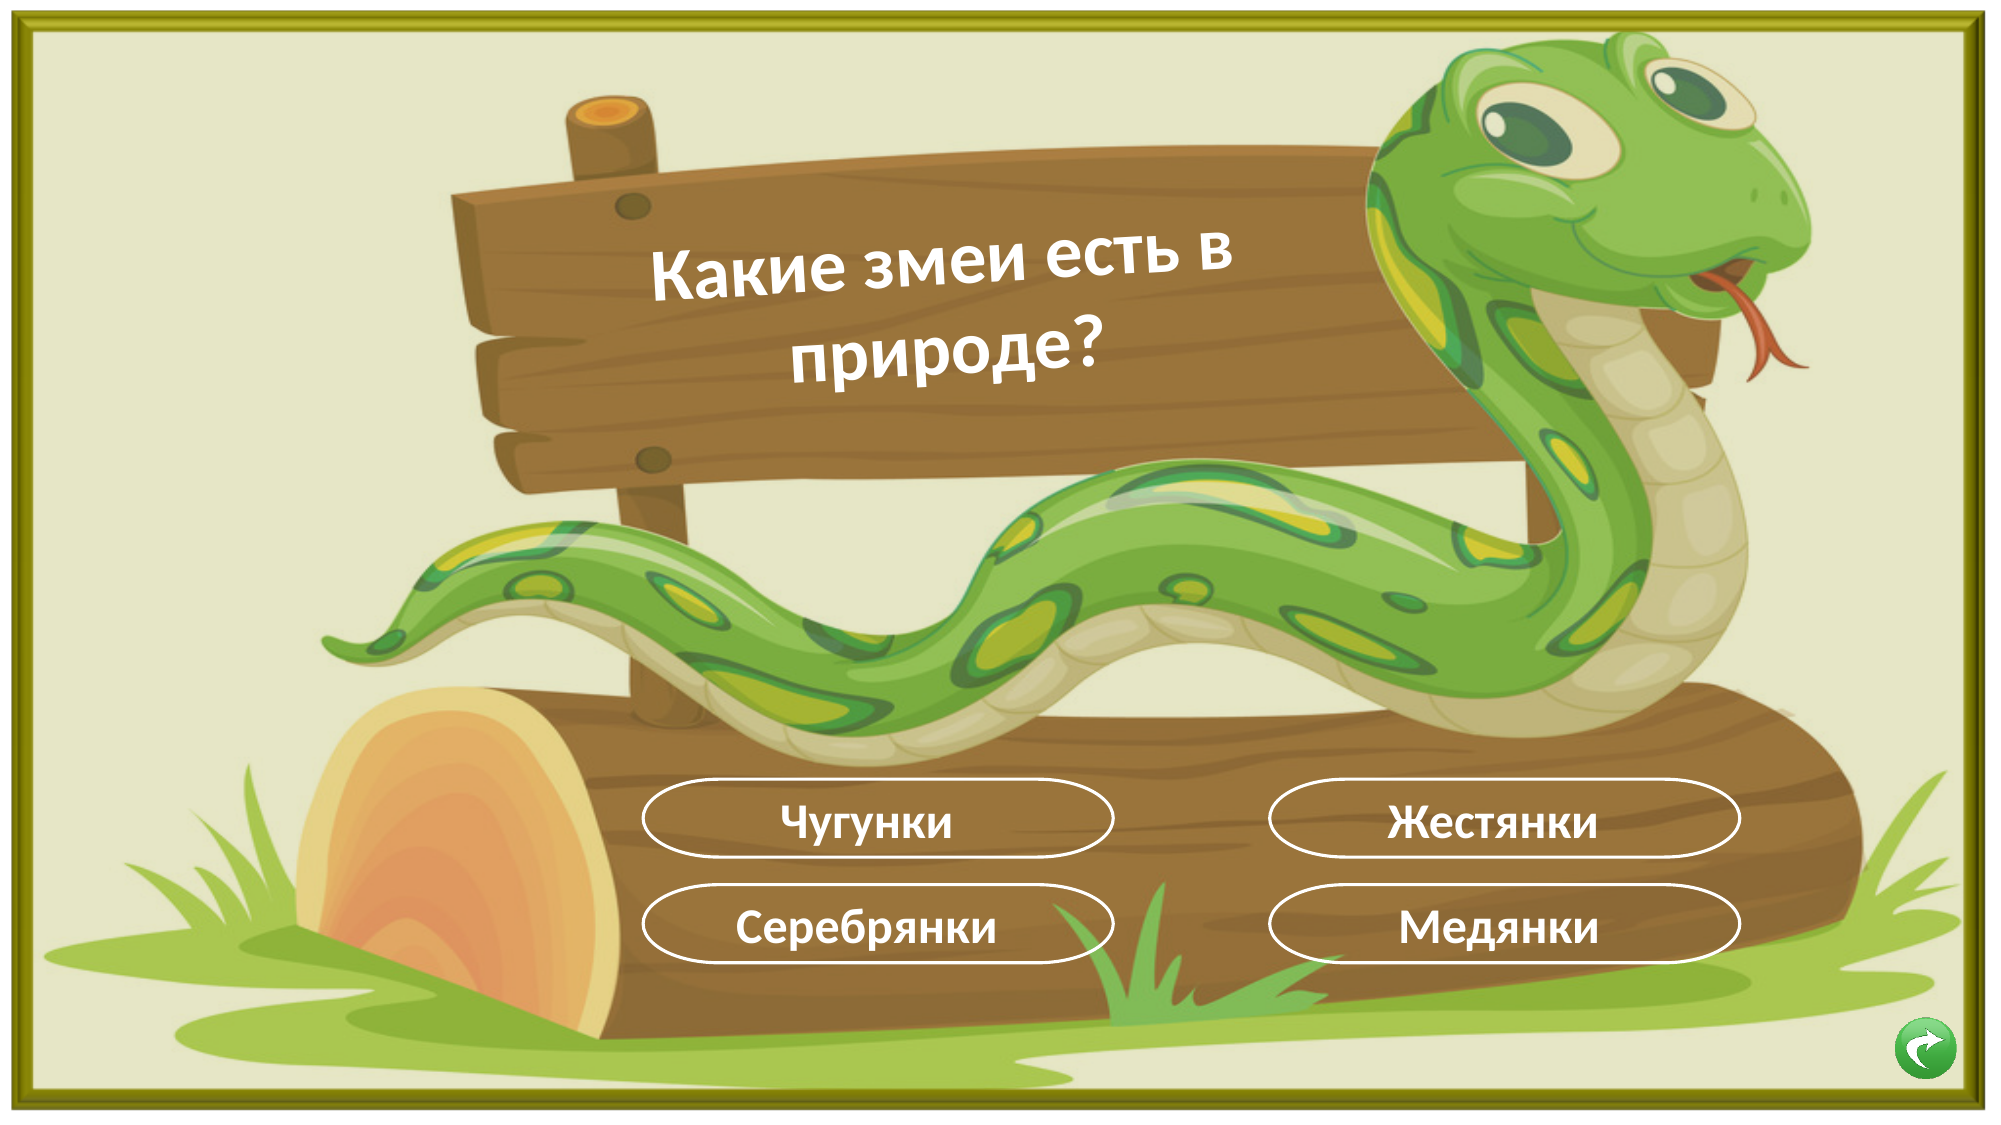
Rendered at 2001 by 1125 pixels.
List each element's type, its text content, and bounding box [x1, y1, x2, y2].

text_box Чугунки [642, 778, 1115, 859]
text_box Медянки [1268, 883, 1741, 964]
text_box Жестянки [1268, 778, 1741, 859]
text_box Какие змеи есть в природе? [496, 176, 1394, 423]
text_box Серебрянки [642, 883, 1115, 964]
picture [0, 0, 2001, 1125]
